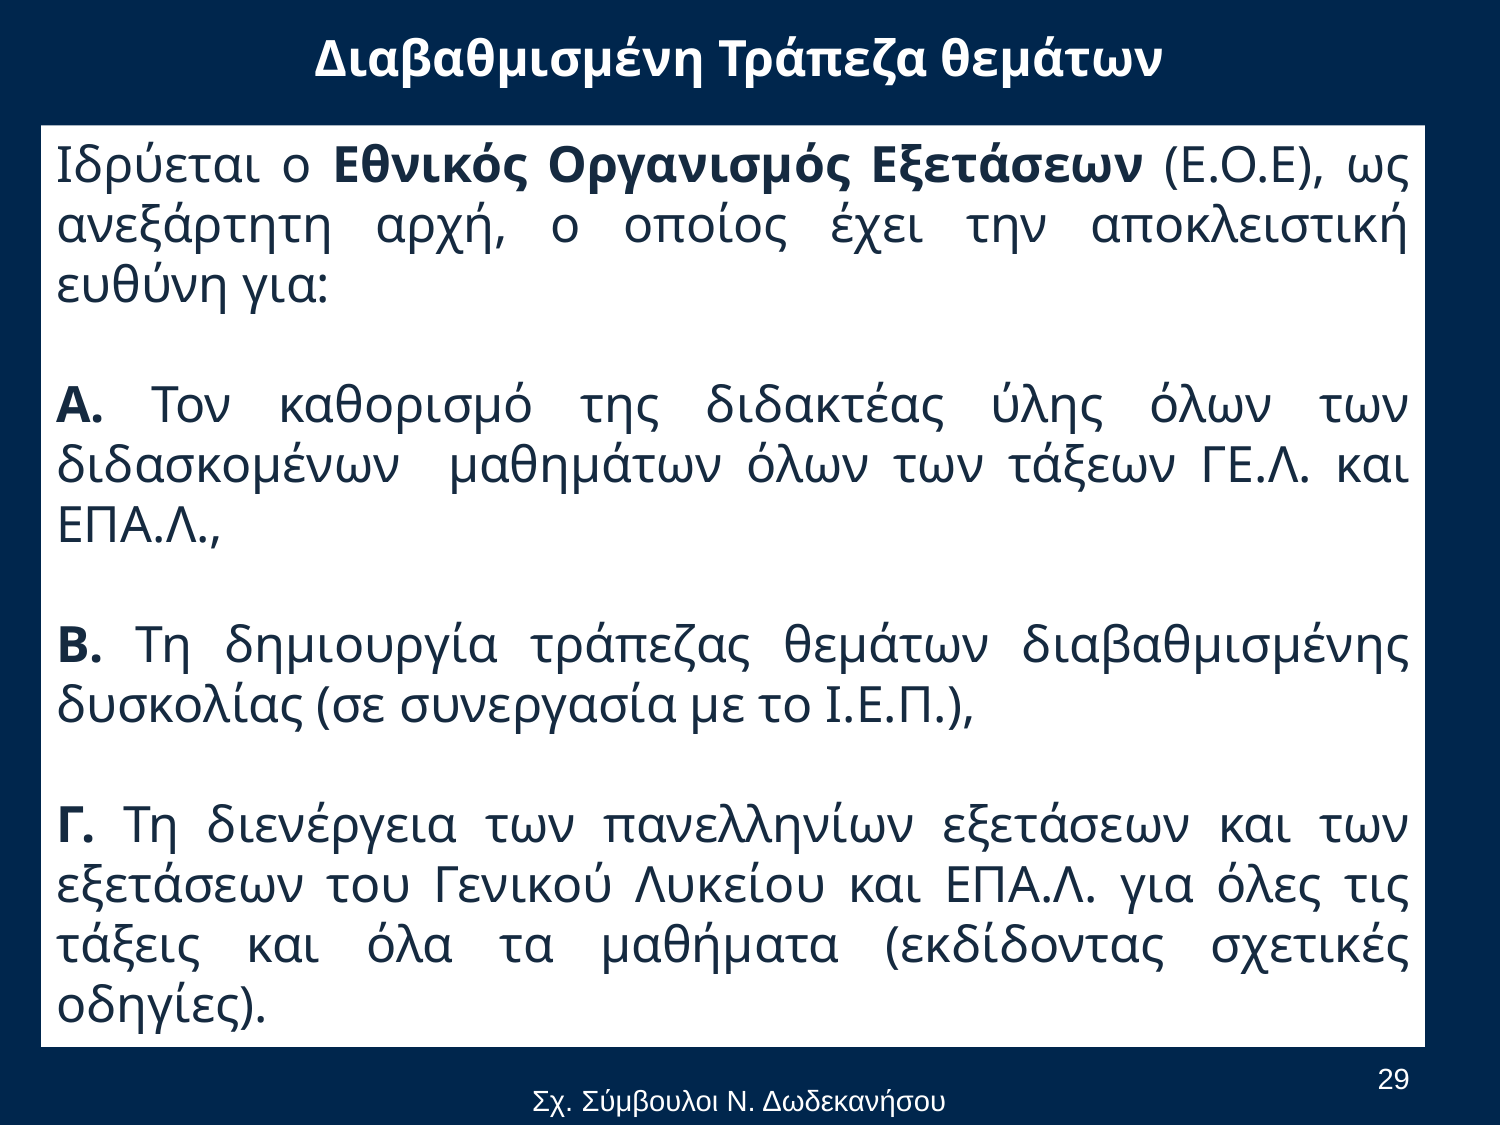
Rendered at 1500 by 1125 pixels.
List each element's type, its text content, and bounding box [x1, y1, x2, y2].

title Διαβαθμισμένη Τράπεζα θεμάτων [64, 0, 1416, 114]
list Ιδρύεται ο Εθνικός Οργανισμός Εξετάσεων (Ε.Ο.Ε), ως ανεξάρτητη αρχή, ο οποίος έχει την αποκλειστική ευθύνη για: Α. Τον καθορισμό της διδακτέας ύλης όλων των διδασκομένων μαθημάτων όλων των τάξεων ΓΕ.Λ. και ΕΠΑ.Λ., Β. Τη δημιουργία τράπεζας θεμάτων διαβαθμισμένης δυσκολίας (σε συνεργασία με το Ι.Ε.Π.), Γ. Τη διενέργεια των πανελληνίων εξετάσεων και των εξετάσεων του Γενικού Λυκείου και ΕΠΑ.Λ. για όλες τις τάξεις και όλα τα μαθήματα (εκδίδοντας σχετικές οδηγίες). [40, 125, 1426, 1048]
slide_number 29 [1074, 1024, 1426, 1103]
footer Σχ. Σύμβουλοι Ν. Δωδεκανήσου [501, 1048, 978, 1125]
